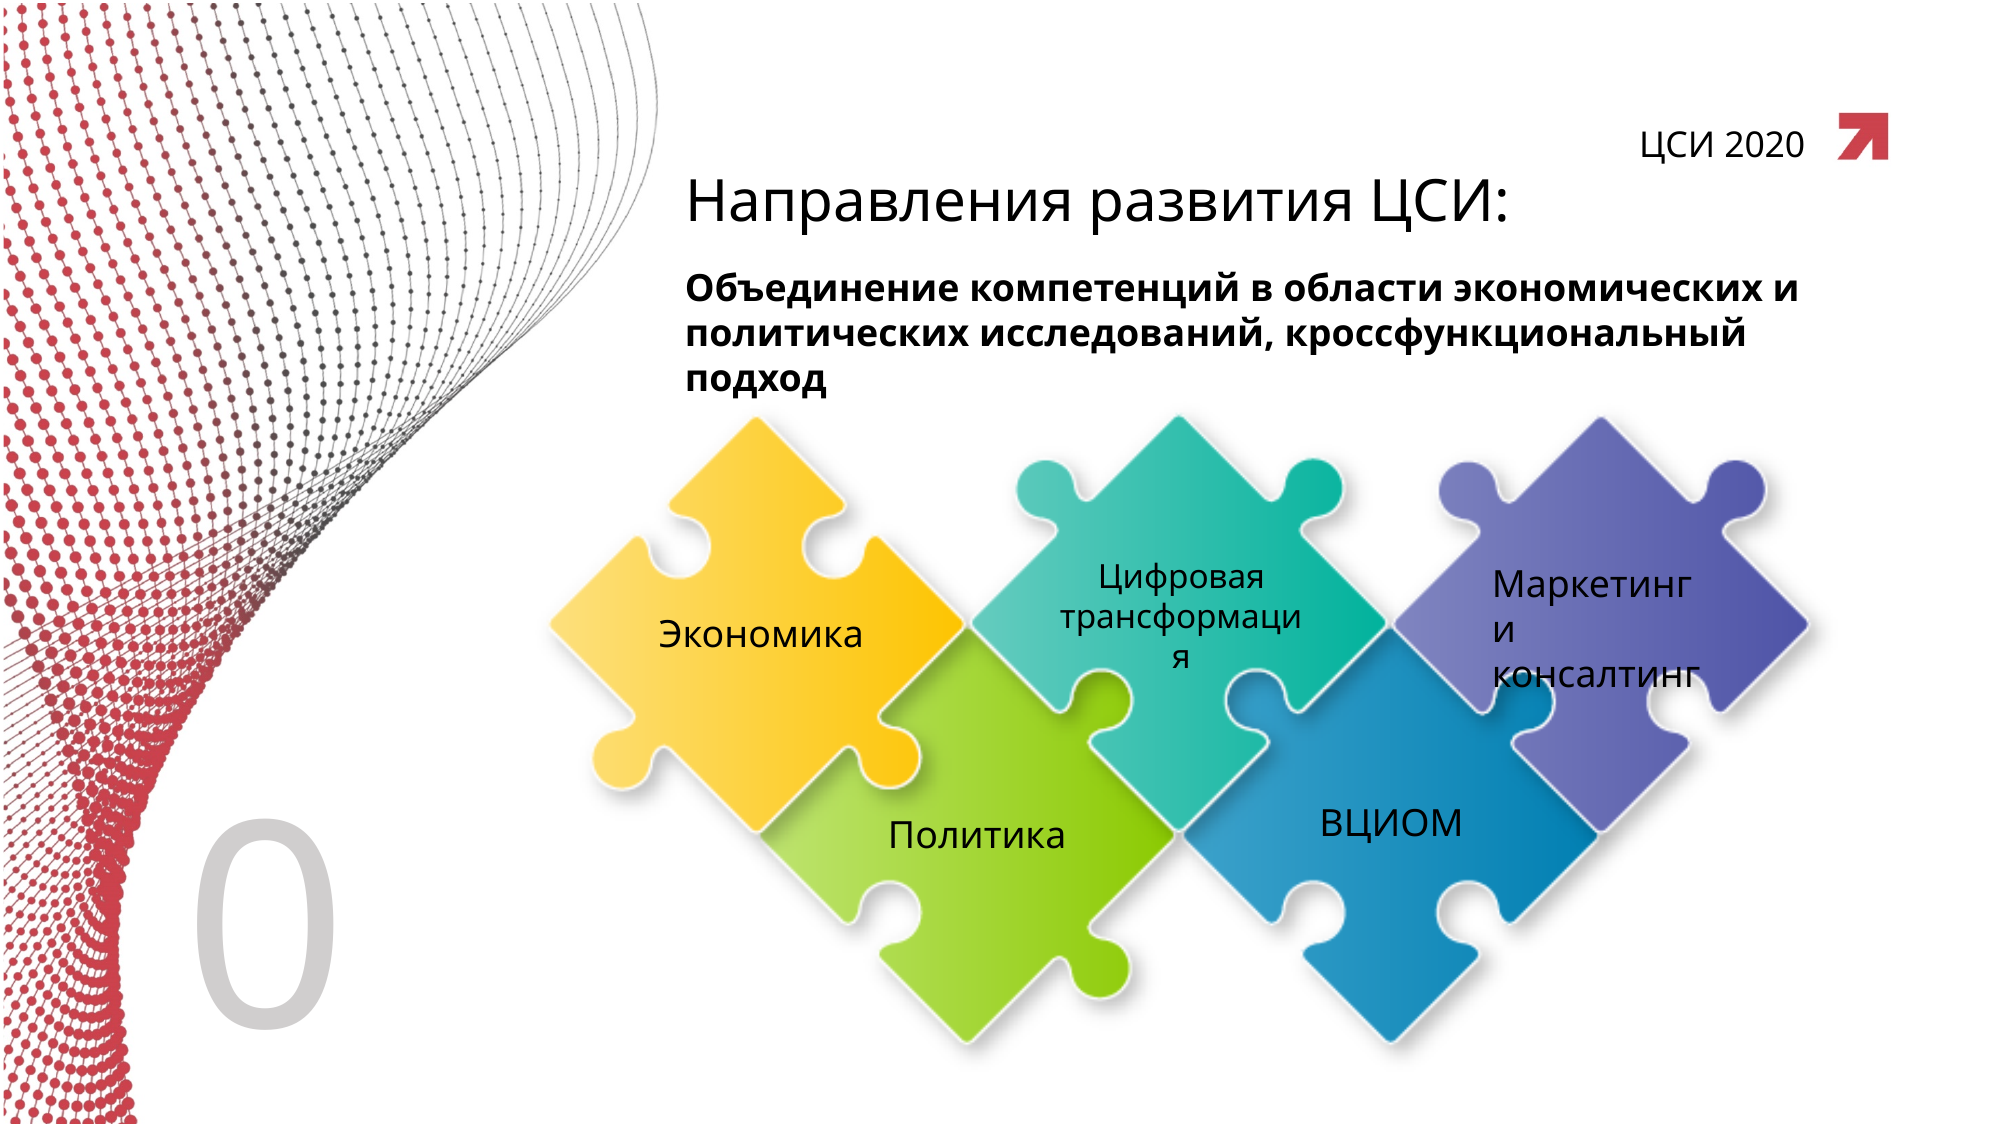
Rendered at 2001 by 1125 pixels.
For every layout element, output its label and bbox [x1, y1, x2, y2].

picture [3, 3, 2001, 1124]
text_box [530, 396, 1848, 1082]
